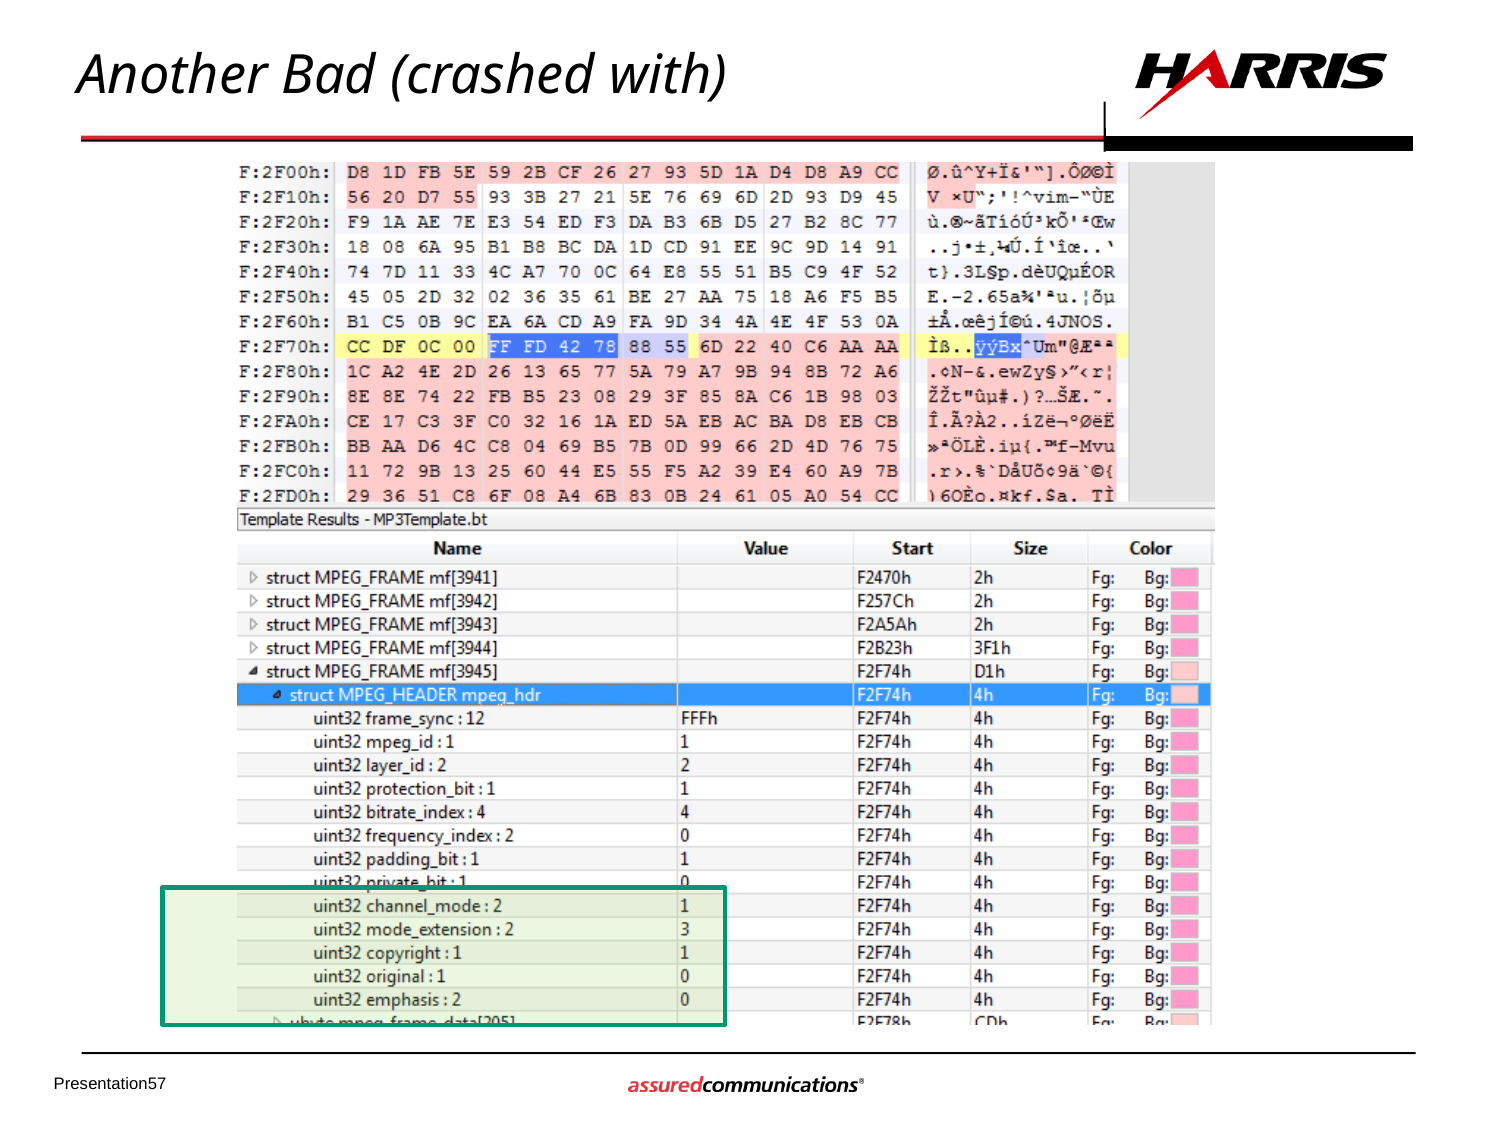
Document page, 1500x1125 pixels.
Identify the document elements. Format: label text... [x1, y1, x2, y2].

title Another Bad (crashed with) [62, 27, 951, 117]
picture [1135, 49, 1387, 119]
text_box [160, 885, 232, 1027]
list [237, 162, 1215, 1026]
picture [628, 1076, 864, 1092]
